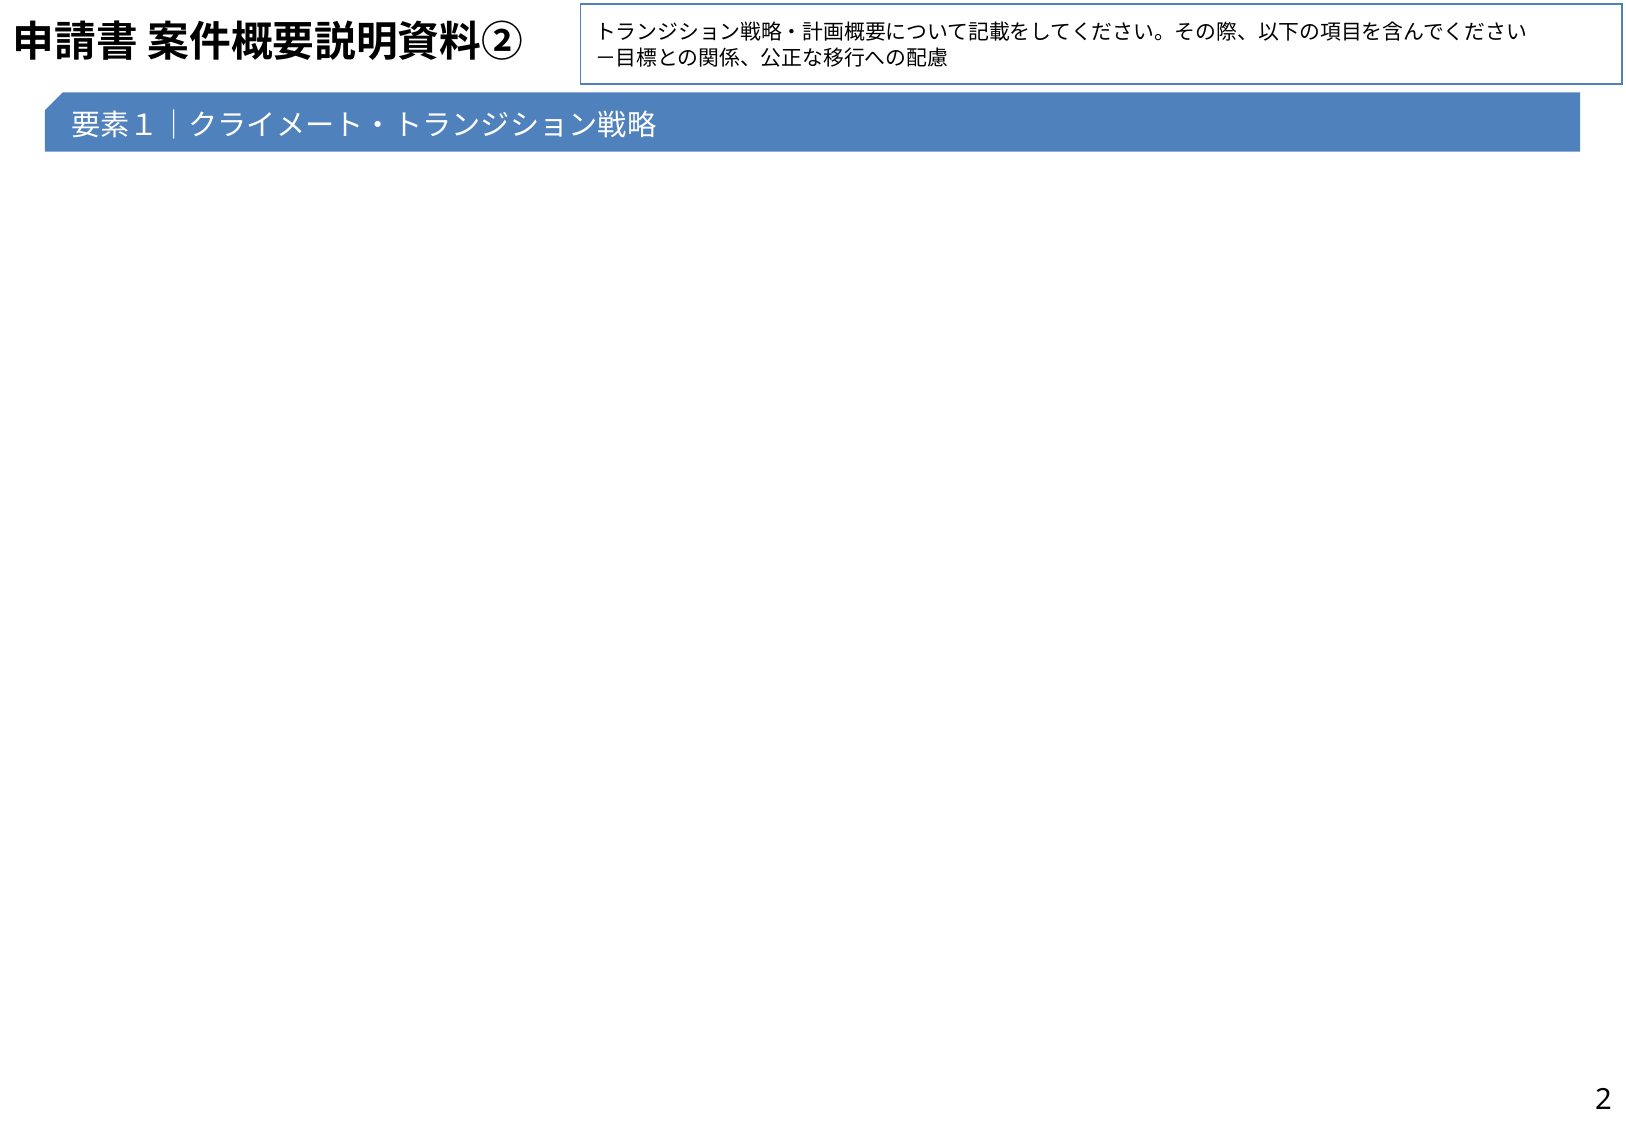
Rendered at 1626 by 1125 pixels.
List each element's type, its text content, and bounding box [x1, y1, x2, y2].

slide_number 2 [1247, 1070, 1625, 1125]
text_box 要素１｜クライメート・トランジション戦略 [44, 92, 1581, 152]
title 申請書 案件概要説明資料② [0, 7, 580, 73]
text_box トランジション戦略・計画概要について記載をしてください。その際、以下の項目を含んでください －目標との関係、公正な移行への配慮 [580, 4, 1623, 84]
